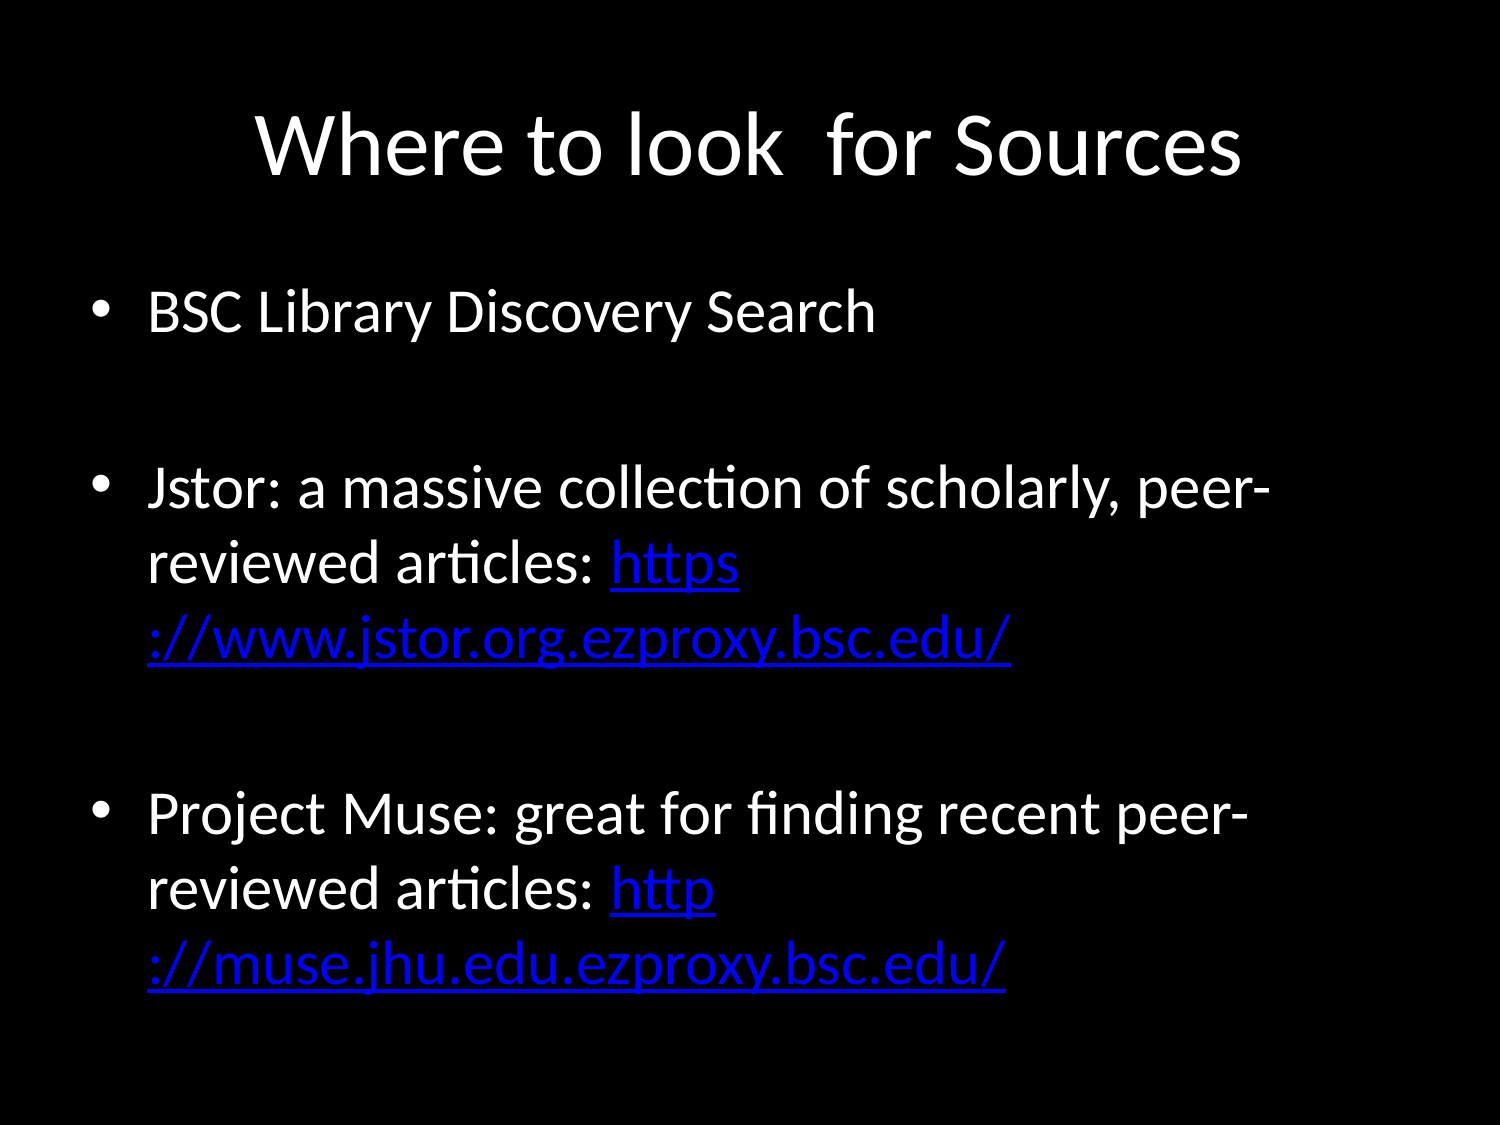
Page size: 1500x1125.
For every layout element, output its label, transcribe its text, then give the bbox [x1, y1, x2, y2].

title Where to look for Sources [75, 45, 1425, 233]
list BSC Library Discovery Search Jstor: a massive collection of scholarly, peer-reviewed articles: https://www.jstor.org.ezproxy.bsc.edu/ Project Muse: great for finding recent peer-reviewed articles: http://muse.jhu.edu.ezproxy.bsc.edu/ [75, 262, 1425, 1005]
